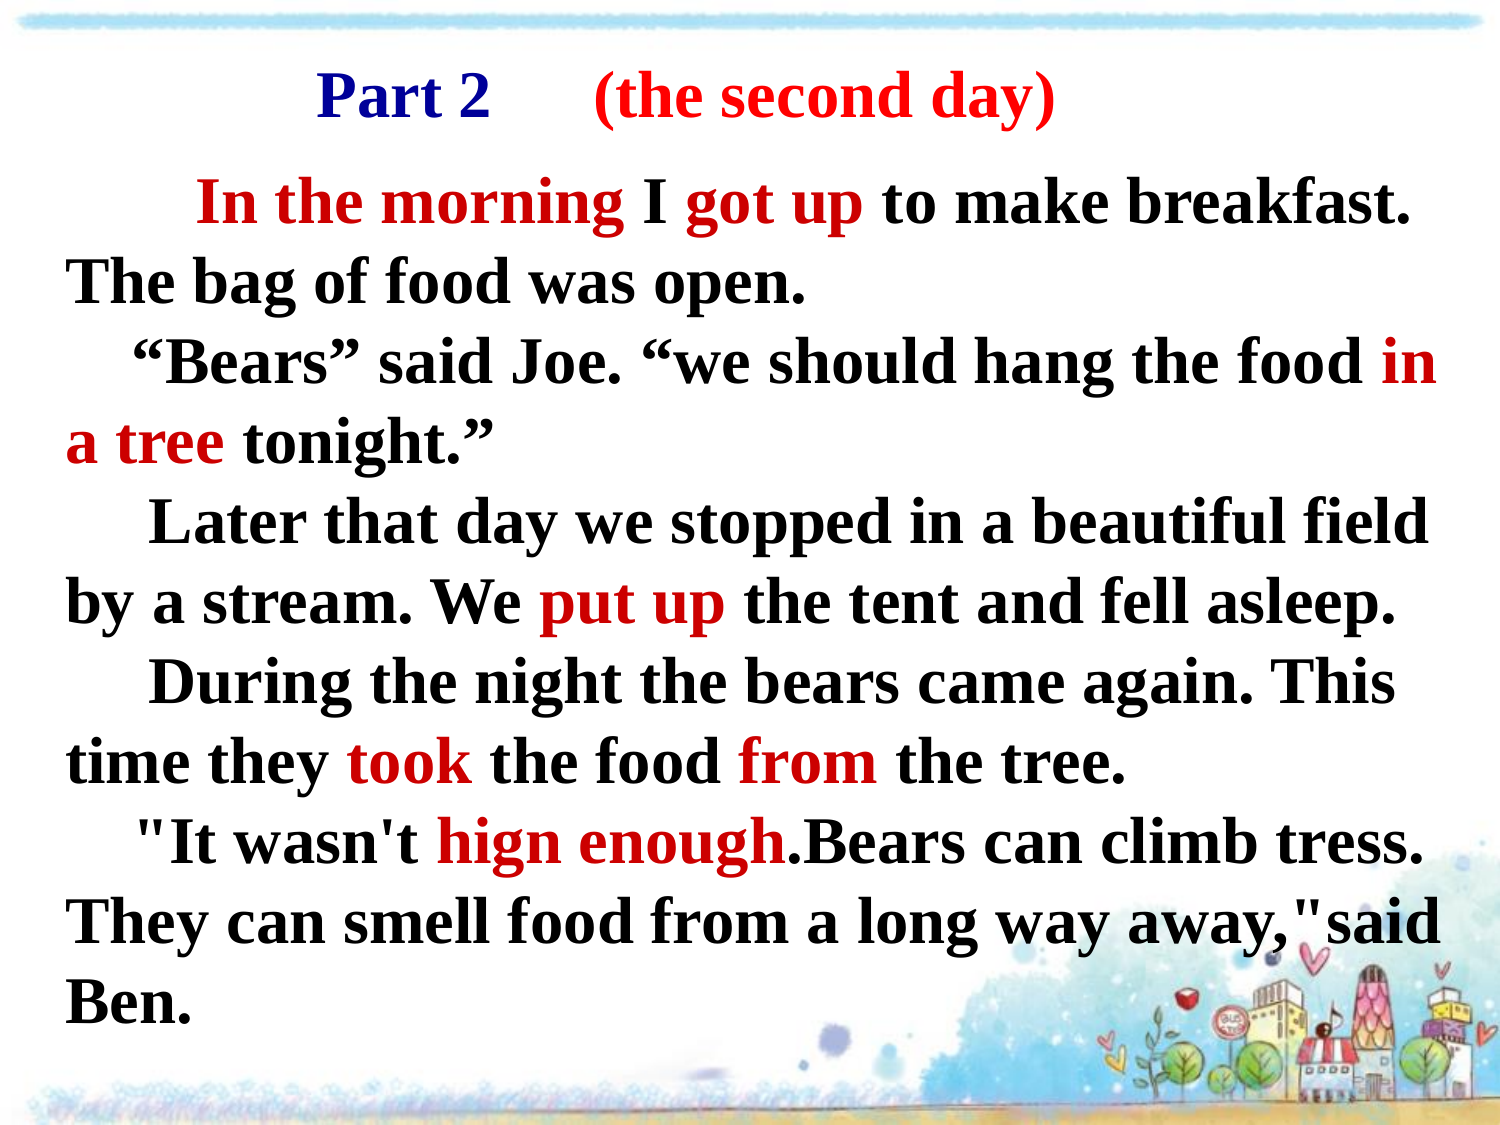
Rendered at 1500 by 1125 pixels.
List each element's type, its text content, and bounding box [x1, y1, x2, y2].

text_box Part 2 (the second day) [301, 42, 1158, 138]
text_box In the morning I got up to make breakfast. The bag of food was open. “Bears” said Joe. “we should hang the food in a tree tonight.” Later that day we stopped in a beautiful field by a stream. We put up the tent and fell asleep. During the night the bears came again. This time they took the food from the tree. "It wasn't hign enough.Bears can climb tress. They can smell food from a long way away,"said Ben. [49, 149, 1462, 1044]
picture [0, 0, 1500, 1125]
